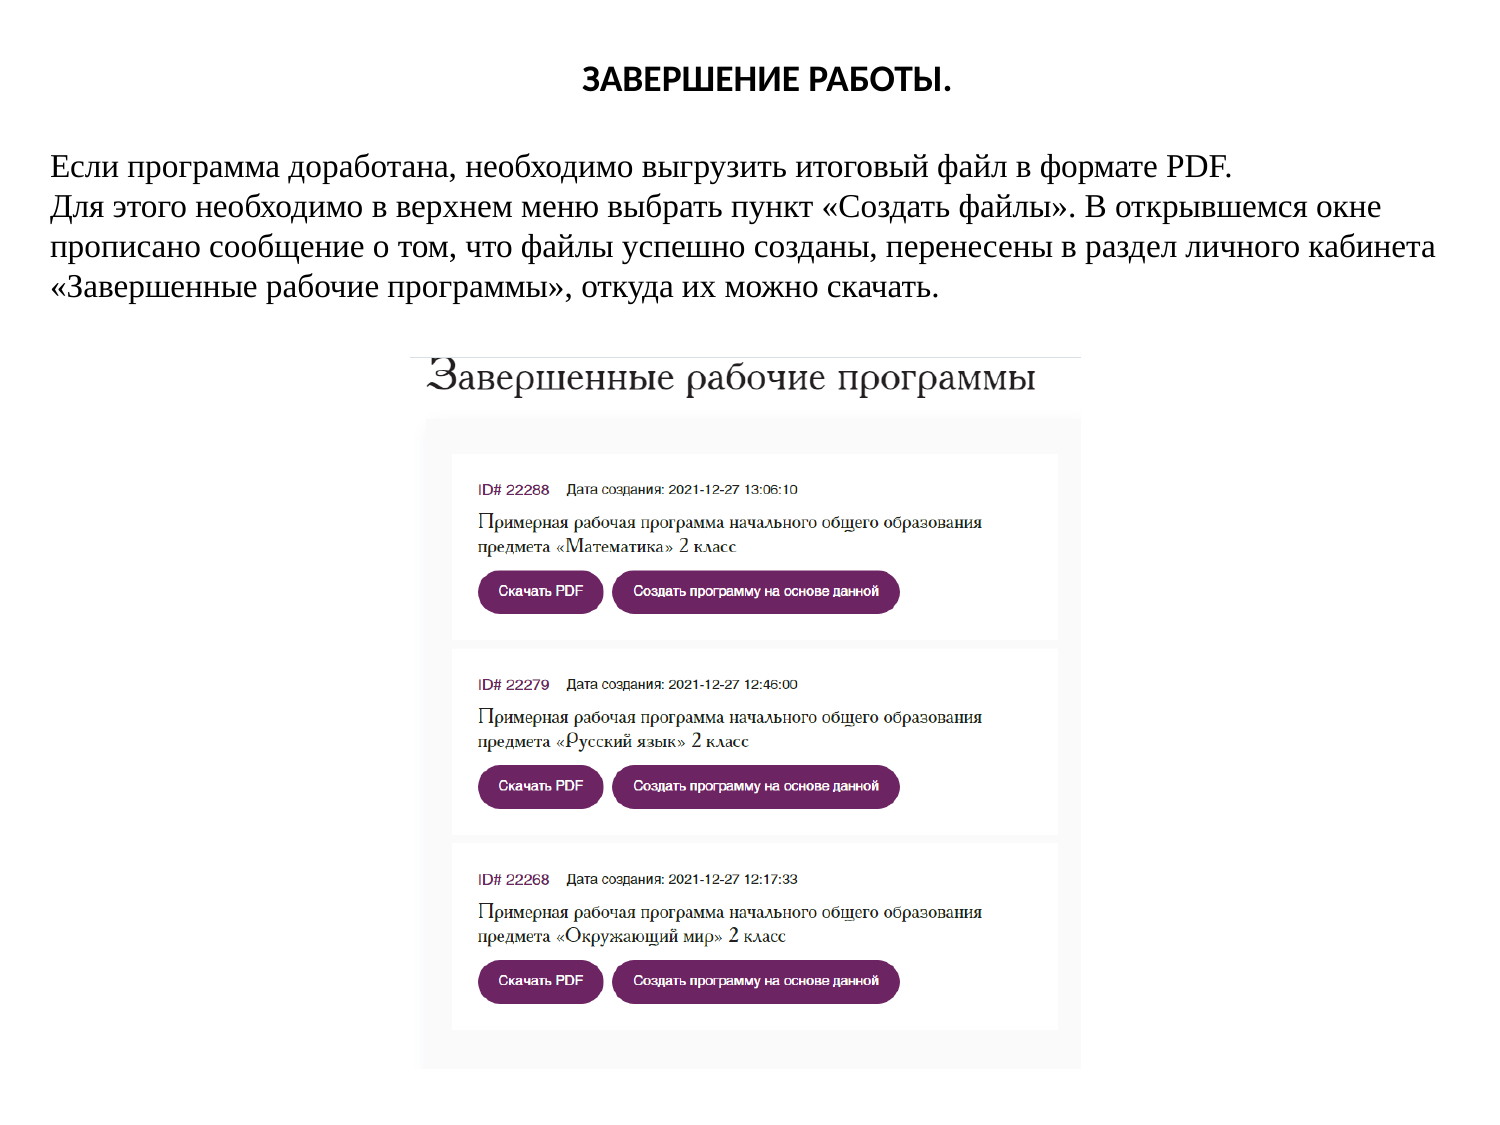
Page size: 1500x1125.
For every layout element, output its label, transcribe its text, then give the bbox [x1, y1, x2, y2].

text_box ЗАВЕРШЕНИЕ РАБОТЫ. Если программа доработана, необходимо выгрузить итоговый файл в формате PDF. Для этого необходимо в верхнем меню выбрать пункт «Создать файлы». В открывшемся окне прописано сообщение о том, что файлы успешно созданы, перенесены в раздел личного кабинета «Завершенные рабочие программы», откуда их можно скачать. [35, 46, 1500, 312]
picture [409, 351, 1082, 1070]
